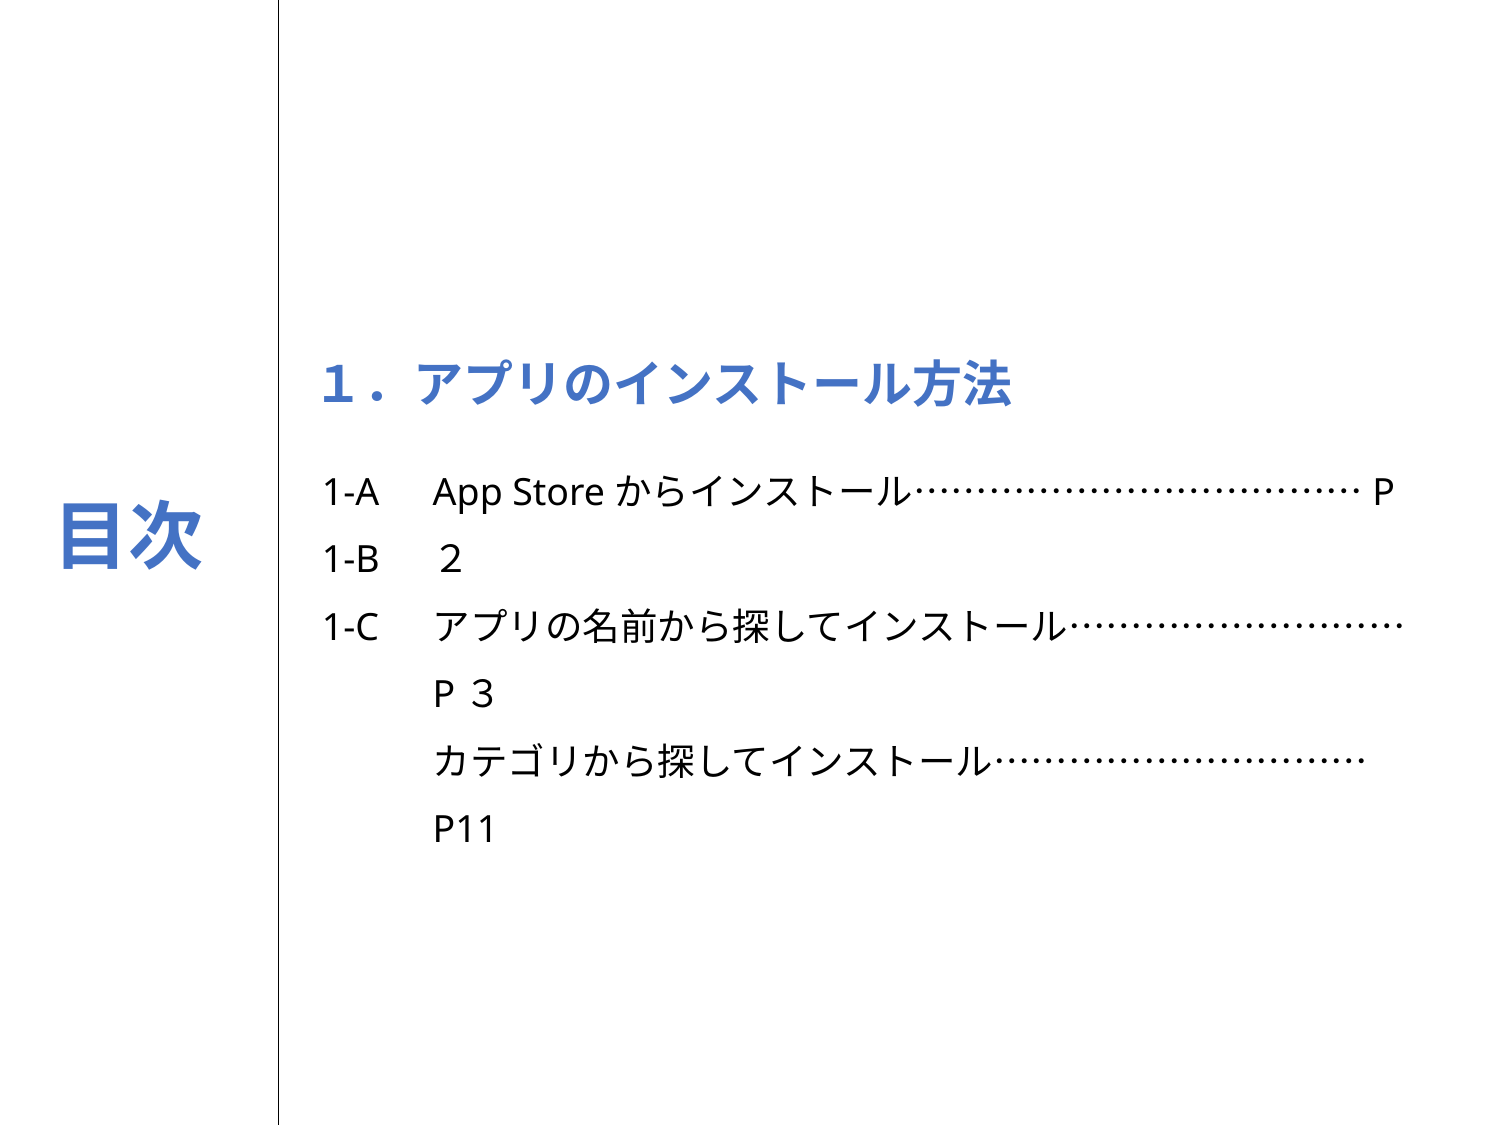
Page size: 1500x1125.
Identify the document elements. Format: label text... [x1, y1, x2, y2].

text_box １．アプリのインストール方法 [298, 344, 1421, 420]
text_box App Storeからインストール………………………………P２ アプリの名前から探してインストール………………………P３ カテゴリから探してインストール…………………………P11 [419, 437, 1441, 659]
text_box 目次 [10, 491, 248, 634]
text_box 1-A 1-B 1-C [306, 437, 419, 1053]
